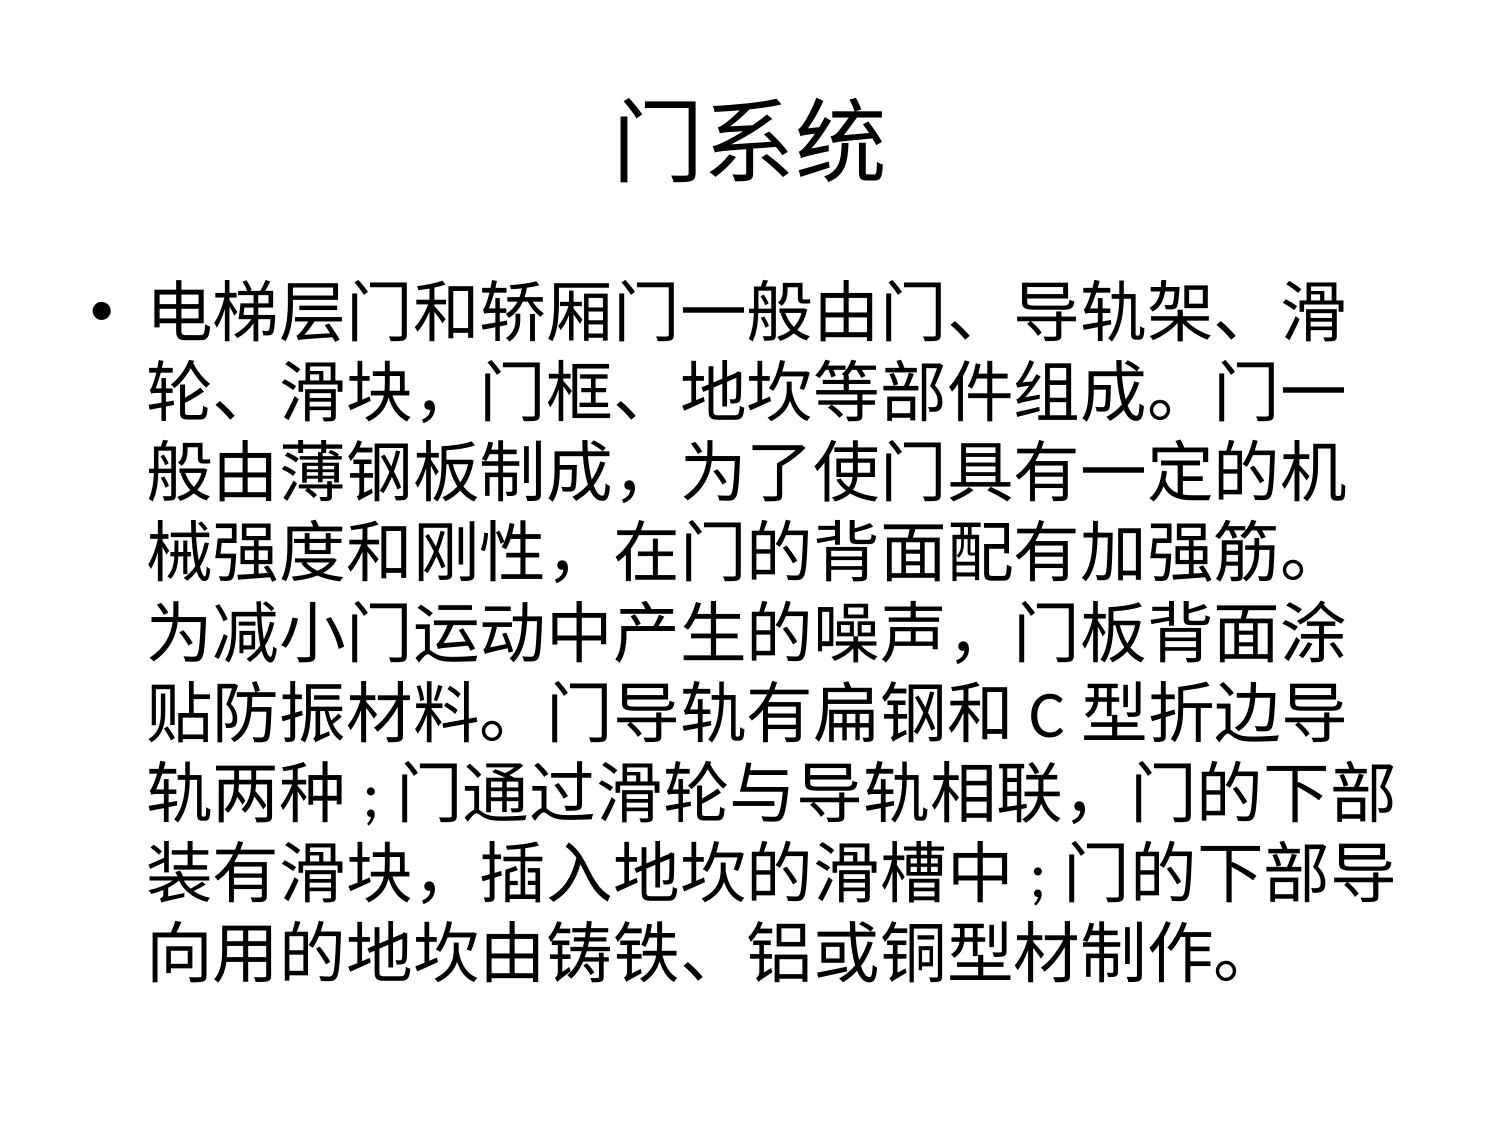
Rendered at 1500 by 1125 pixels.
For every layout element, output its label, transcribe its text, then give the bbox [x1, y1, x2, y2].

title 门系统 [75, 45, 1425, 233]
list 电梯层门和轿厢门一般由门、导轨架、滑轮、滑块，门框、地坎等部件组成。门一般由薄钢板制成，为了使门具有一定的机械强度和刚性，在门的背面配有加强筋。为减小门运动中产生的噪声，门板背面涂贴防振材料。门导轨有扁钢和C型折边导轨两种;门通过滑轮与导轨相联，门的下部装有滑块，插入地坎的滑槽中;门的下部导向用的地坎由铸铁、铝或铜型材制作。 [75, 262, 1425, 1005]
